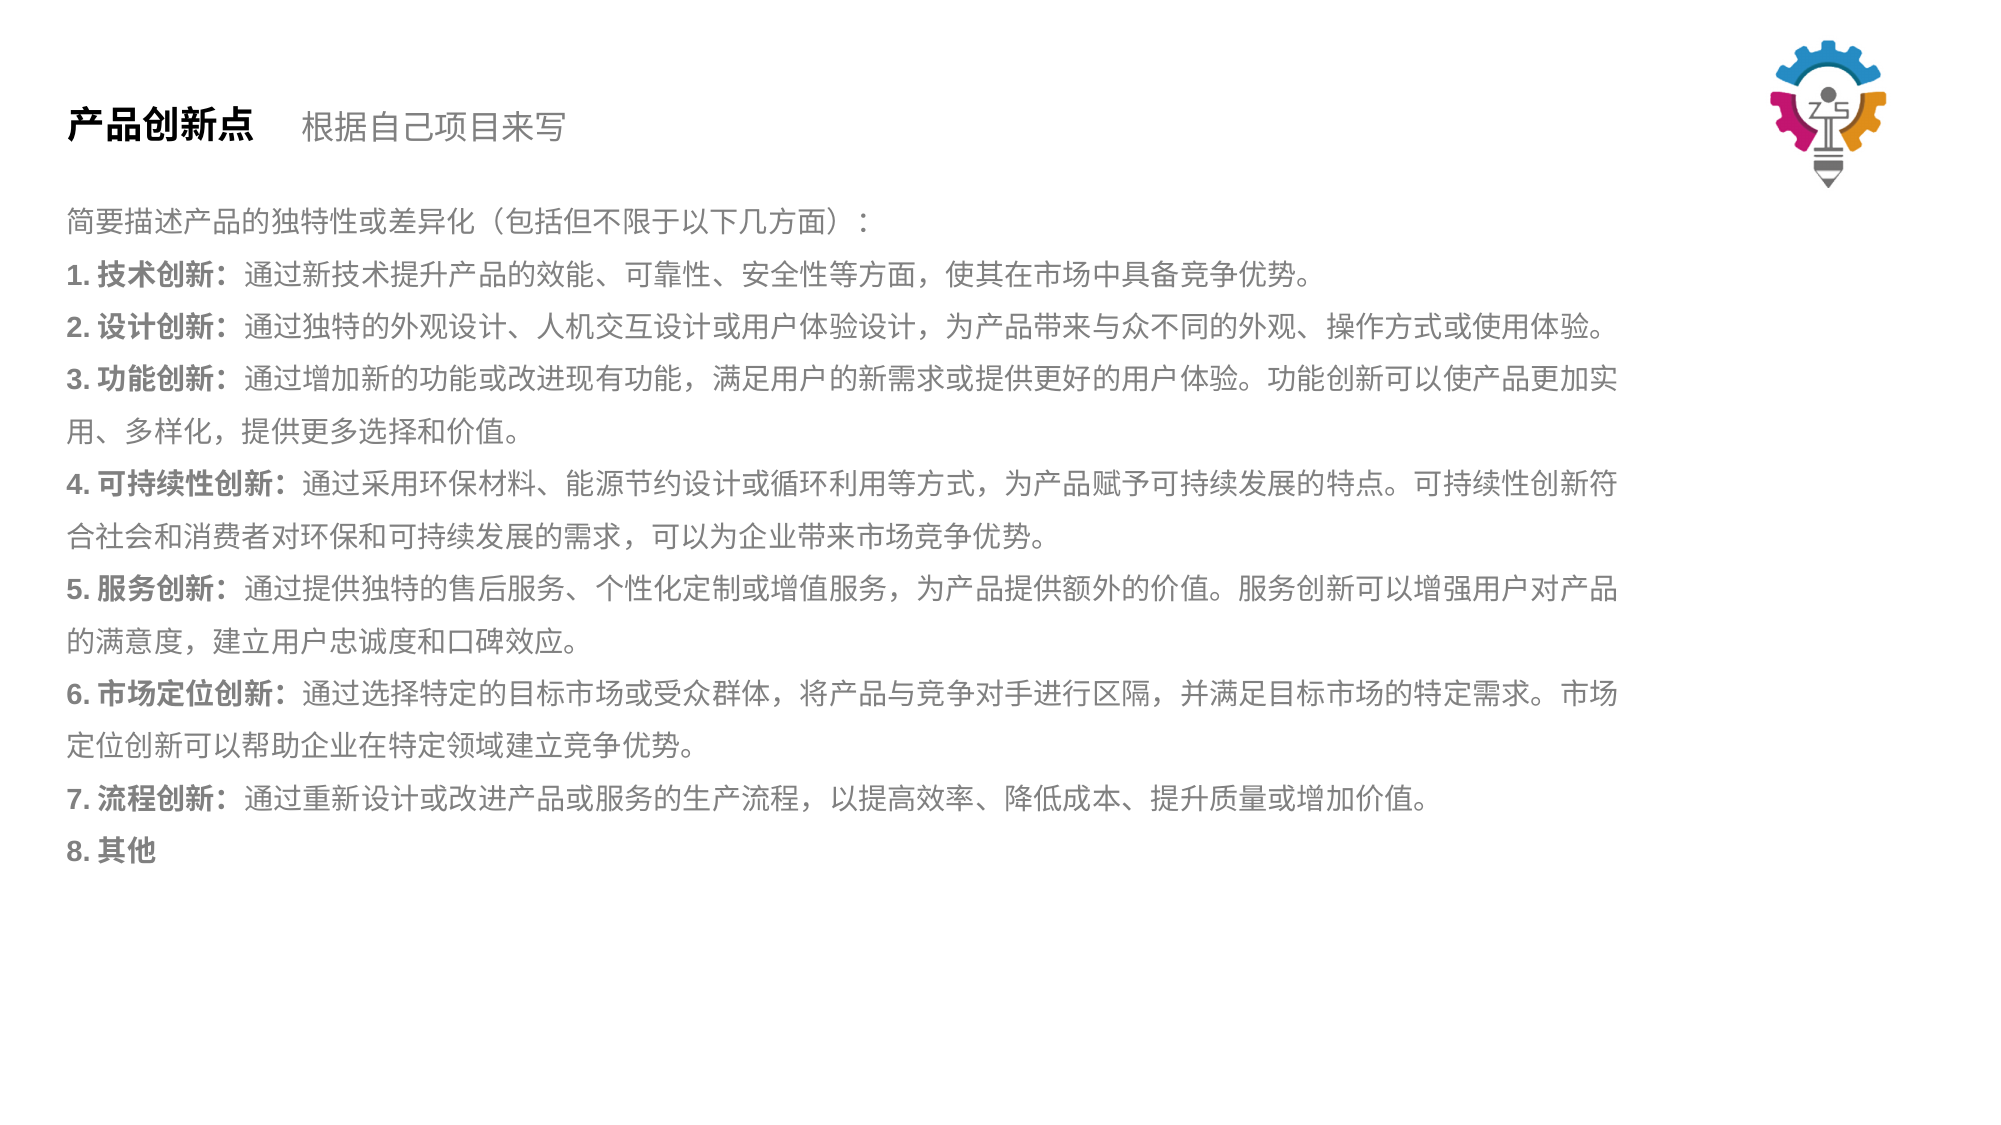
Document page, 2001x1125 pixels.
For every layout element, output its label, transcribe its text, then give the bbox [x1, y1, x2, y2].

text_box 产品创新点 [52, 93, 287, 154]
picture [1759, 32, 1899, 200]
text_box 根据自己项目来写 [287, 98, 954, 154]
text_box 简要描述产品的独特性或差异化（包括但不限于以下几方面）： 1.技术创新：通过新技术提升产品的效能、可靠性、安全性等方面，使其在市场中具备竞争优势。 2.设计创新：通过独特的外观设计、人机交互设计或用户体验设计，为产品带来与众不同的外观、操作方式或使用体验。 3.功能创新：通过增加新的功能或改进现有功能，满足用户的新需求或提供更好的用户体验。功能创新可以使产品更加实用、多样化，提供更多选择和价值。 4.可持续性创新：通过采用环保材料、能源节约设计或循环利用等方式，为产品赋予可持续发展的特点。可持续性创新符合社会和消费者对环保和可持续发展的需求，可以为企业带来市场竞争优势。 5.服务创新：通过提供独特的售后服务、个性化定制或增值服务，为产品提供额外的价值。服务创新可以增强用户对产品的满意度，建立用户忠诚度和口碑效应。 6.市场定位创新：通过选择特定的目标市场或受众群体，将产品与竞争对手进行区隔，并满足目标市场的特定需求。市场定位创新可以帮助企业在特定领域建立竞争优势。 7.流程创新：通过重新设计或改进产品或服务的生产流程，以提高效率、降低成本、提升质量或增加价值。 8.其他 [51, 178, 1662, 1013]
